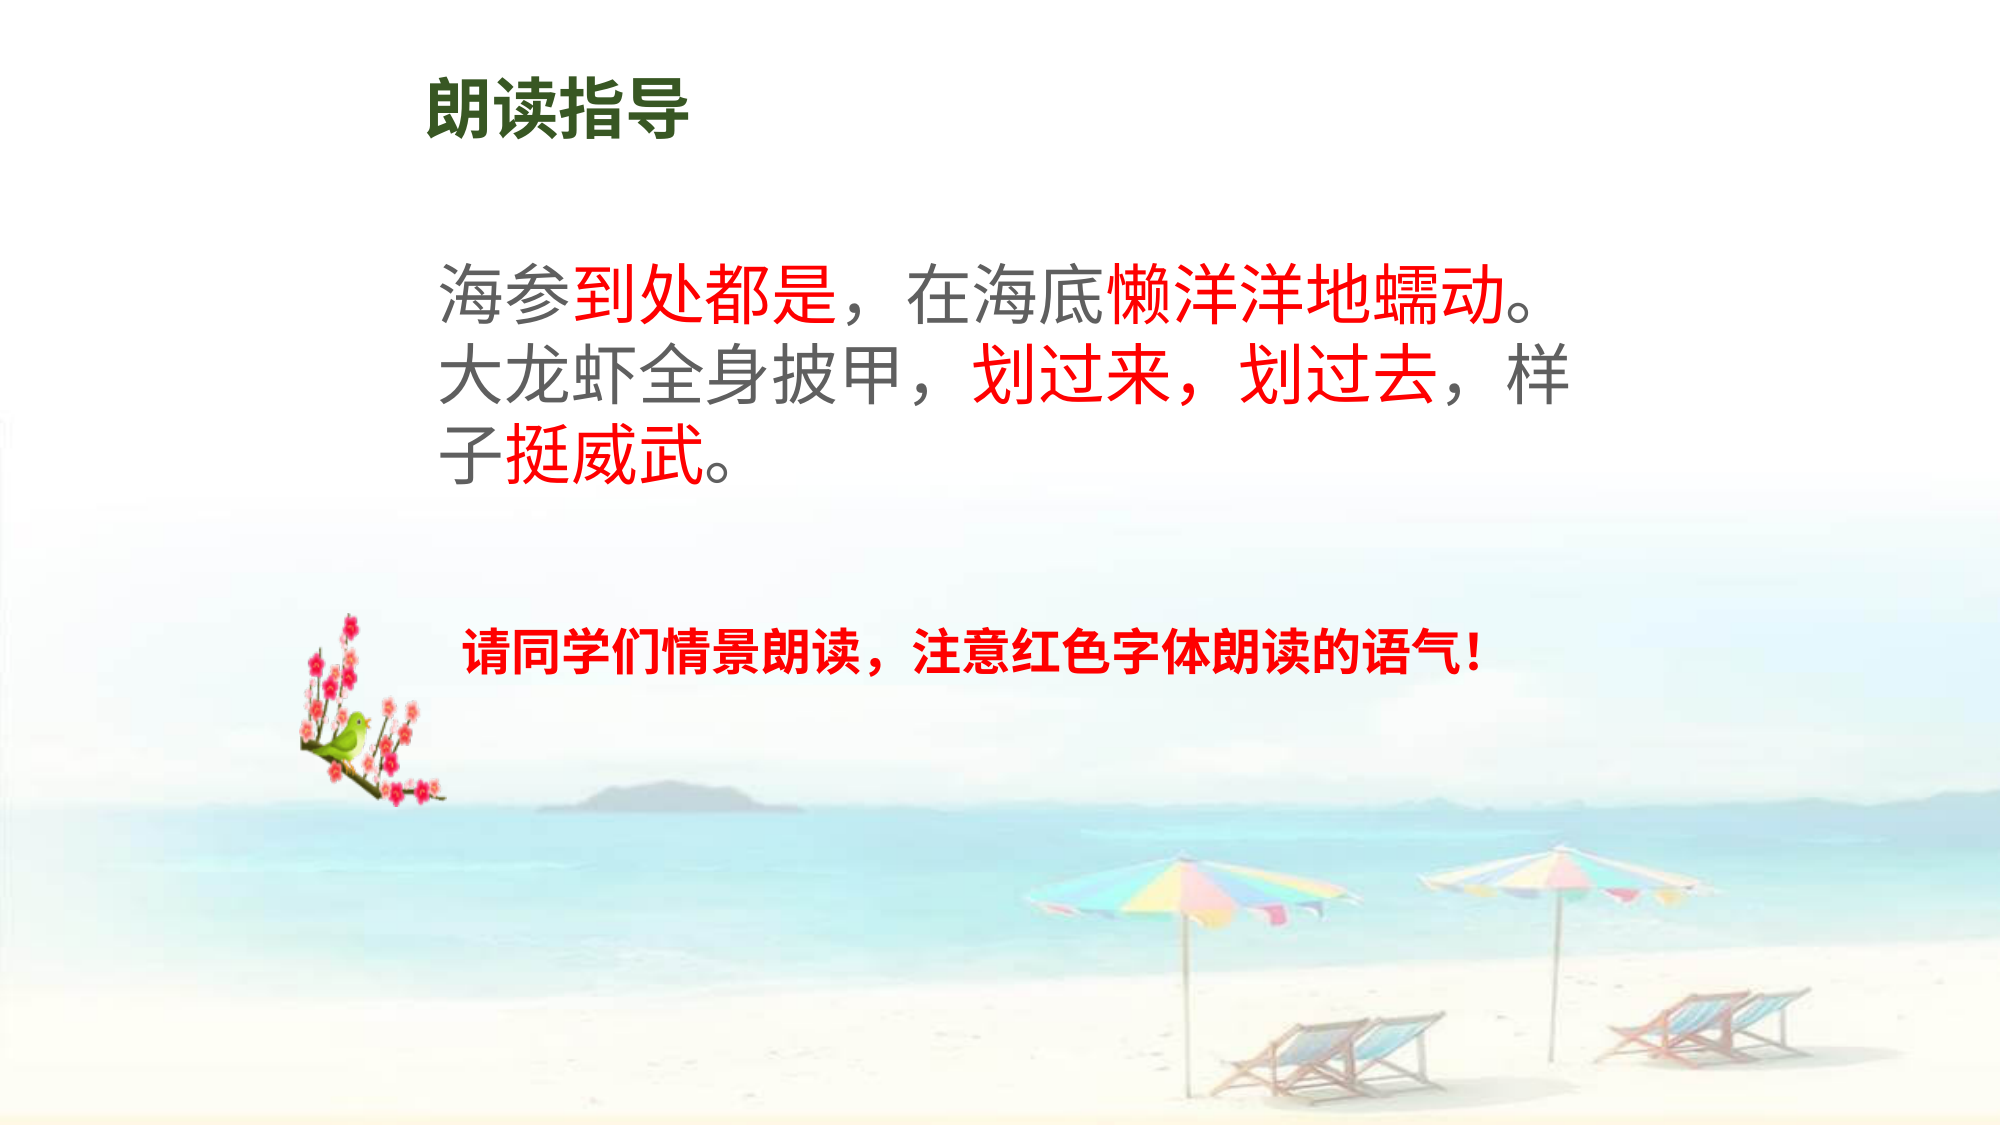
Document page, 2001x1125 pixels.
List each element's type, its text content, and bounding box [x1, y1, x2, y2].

text_box 朗读指导 [410, 59, 708, 155]
picture [0, 0, 2000, 1125]
text_box 海参到处都是，在海底懒洋洋地蠕动。大龙虾全身披甲，划过来，划过去，样子挺威武。 [423, 245, 1613, 500]
text_box 请同学们情景朗读，注意红色字体朗读的语气！ [448, 613, 1480, 689]
